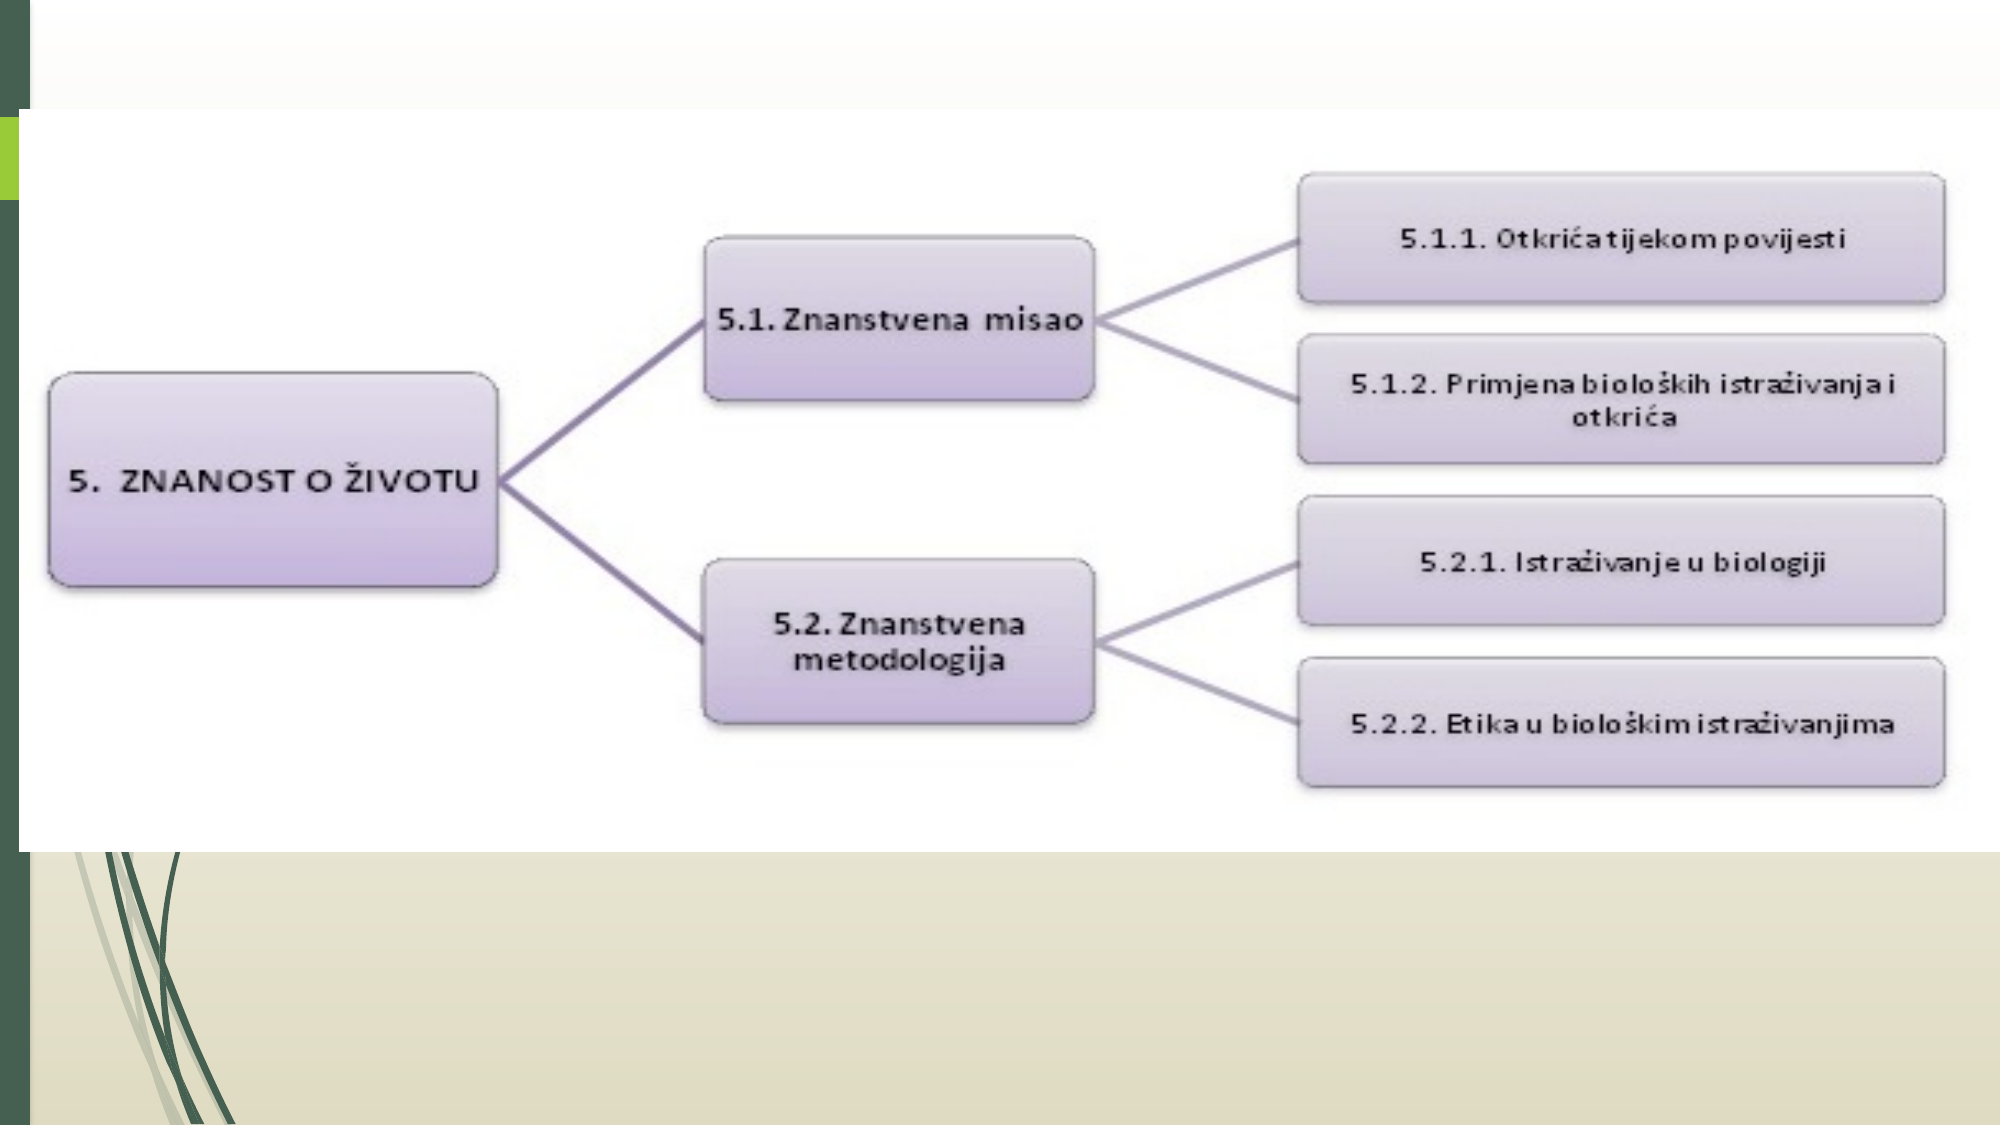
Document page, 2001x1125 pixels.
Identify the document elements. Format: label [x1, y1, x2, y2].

list [19, 109, 2000, 852]
